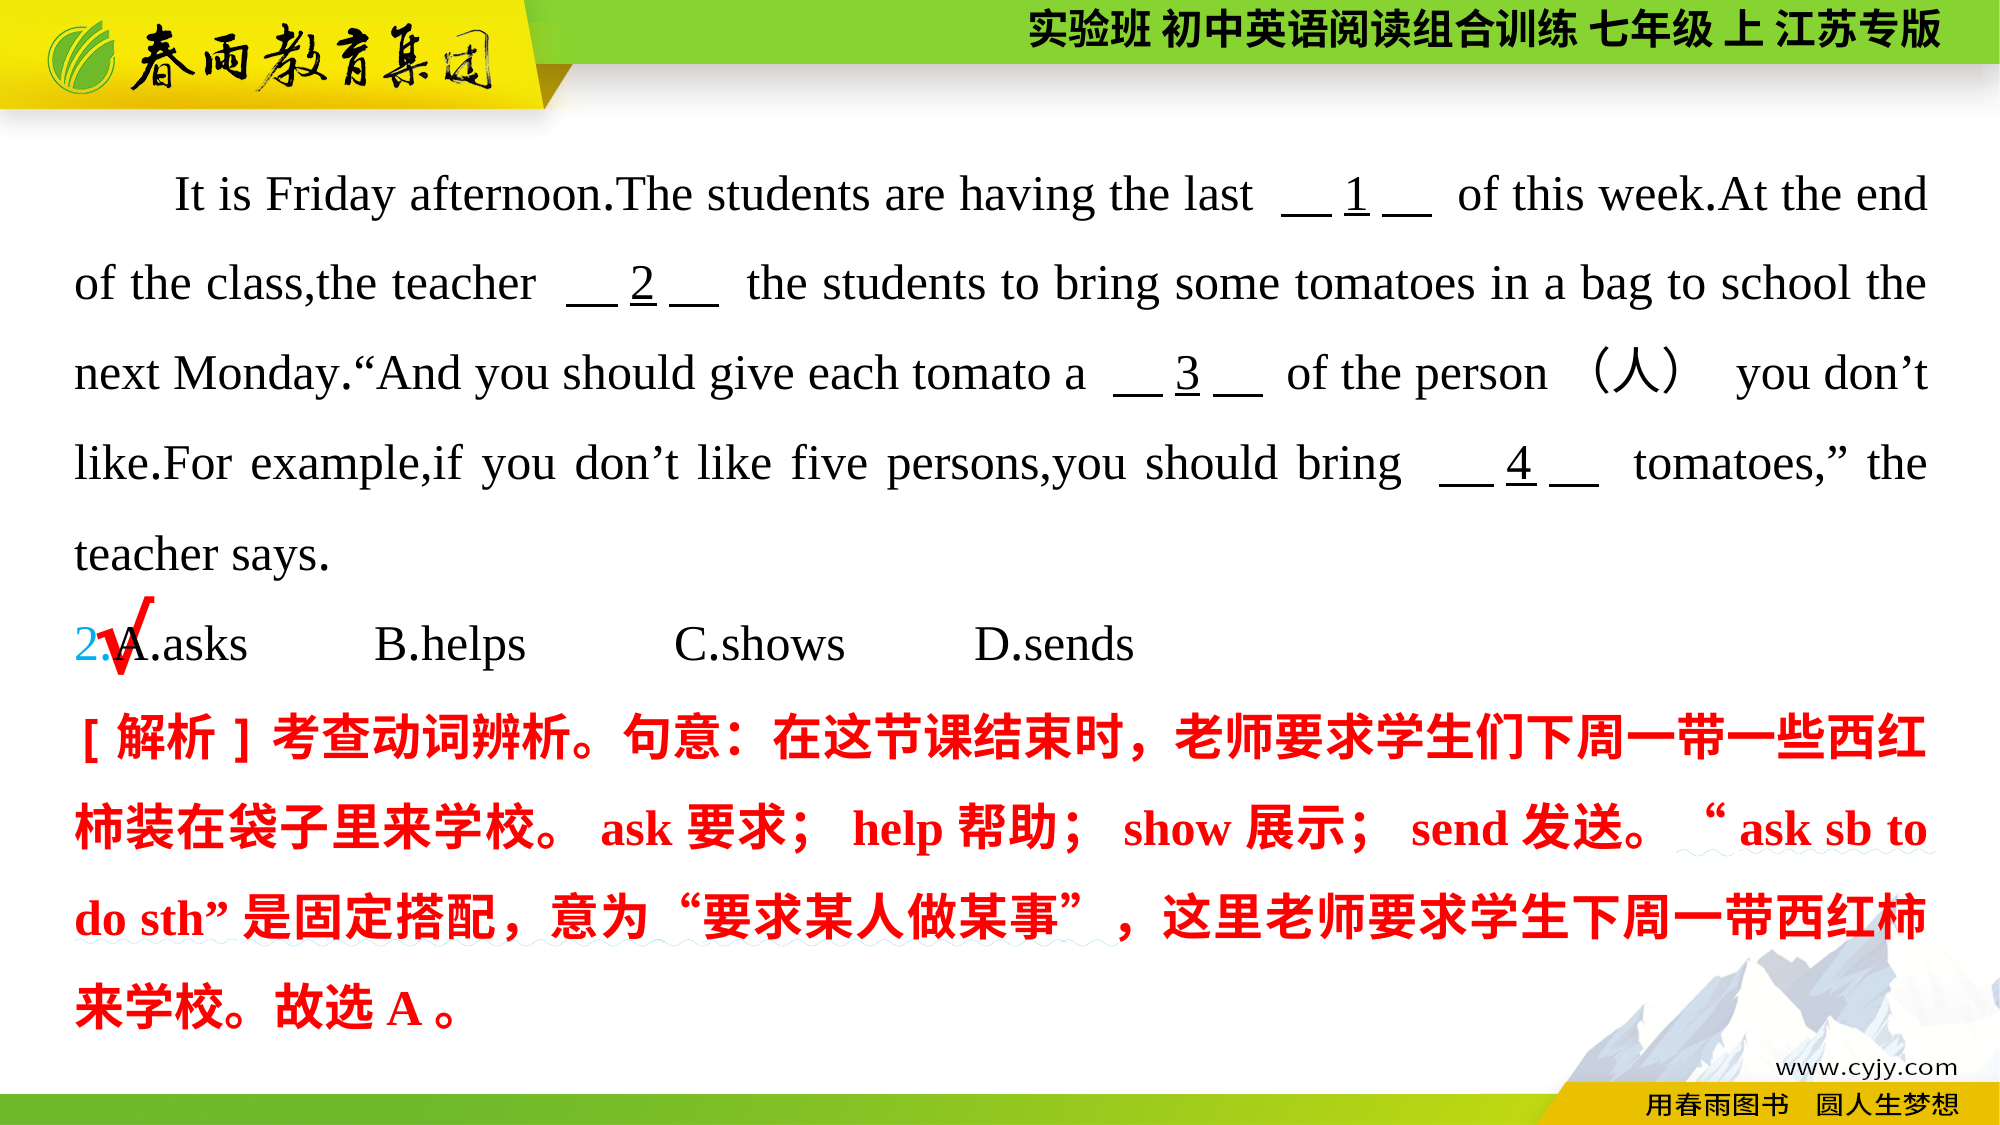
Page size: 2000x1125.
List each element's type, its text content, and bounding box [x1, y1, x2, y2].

list It is Friday afternoon.The students are having the last 1 of this week.At the end of the class,the teacher 2 the students to bring some tomatoes in a bag to school the next Monday.“And you should give each tomato a 3 of the person（人） you don’t like.For example,if you don’t like five persons,you should bring 4 tomatoes,” the teacher says. 2.A.asks B.helps C.shows D.sends [59, 122, 1944, 668]
picture [0, 0, 2000, 1125]
text_box [解析]考查动词辨析。句意：在这节课结束时，老师要求学生们下周一带一些西红柿装在袋子里来学校。ask要求；help帮助；show展示；send发送。“ask sb to do sth”是固定搭配，意为“要求某人做某事”，这里老师要求学生下周一带西红柿来学校。故选A。 [59, 668, 1944, 1044]
